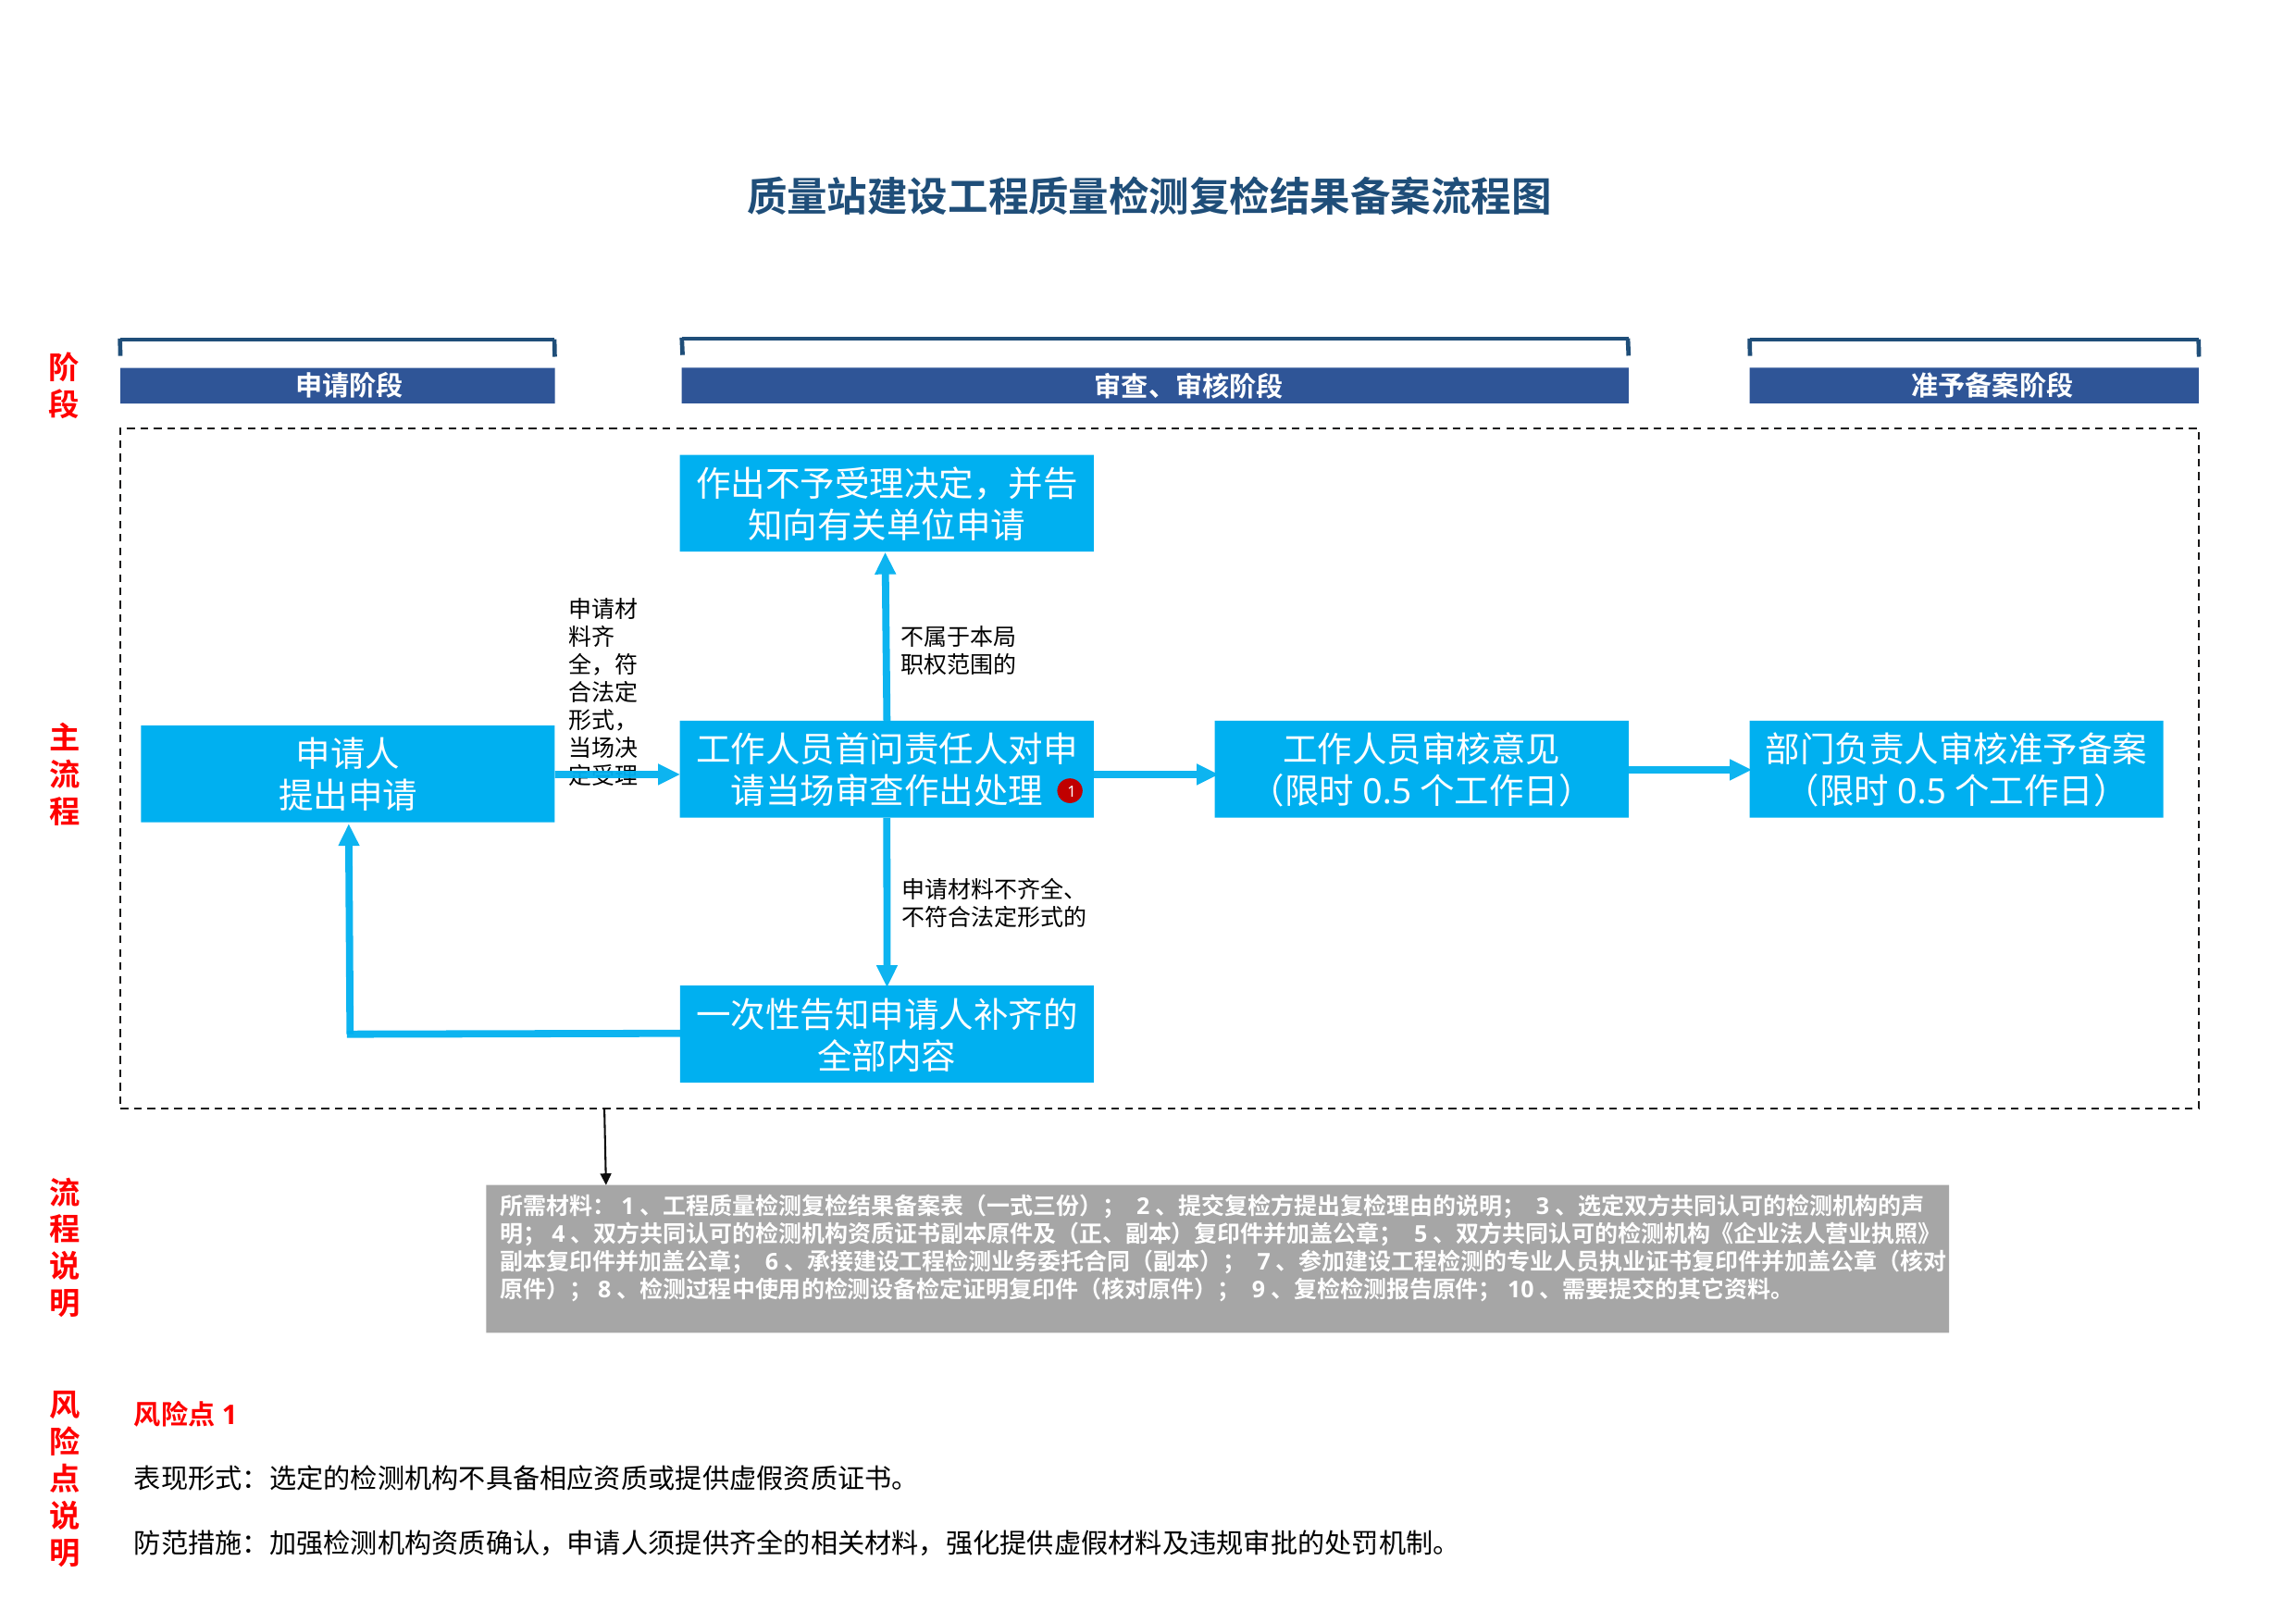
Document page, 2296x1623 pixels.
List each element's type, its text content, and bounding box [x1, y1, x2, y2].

text_box 风险点说明 [29, 1378, 101, 1578]
text_box [119, 427, 2200, 1109]
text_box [141, 454, 2164, 1084]
text_box [1749, 366, 1875, 404]
text_box 所需材料：1、工程质量检测复检结果备案表（一式三份）； 2、提交复检方提出复检理由的说明； 3、选定双方共同认可的检测机构的声明；4、双方共同认可的检测机构资质证书副本原件及（正、副本）复印件并加盖公章； 5、双方共同认可的检测机构《企业法人营业执照》副本复印件并加盖公章； 6、承接建设工程检测业务委托合同（副本）； 7、参加建设工程检测的专业人员执业证书复印件并加盖公章（核对原件）；8、检测过程中使用的检测设备检定证明复印件（核对原件）； 9、复检检测报告原件；10、需要提交的其它资料。 [486, 1184, 1966, 1310]
text_box [681, 366, 1072, 404]
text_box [681, 337, 1629, 356]
text_box 时限 [1965, 357, 2164, 377]
text_box [2110, 366, 2200, 404]
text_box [1057, 774, 1083, 808]
text_box [467, 366, 556, 404]
text_box 申请阶段 [231, 362, 467, 408]
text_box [1749, 338, 2200, 357]
text_box 准予备案阶段 [1875, 362, 2110, 409]
title 质量站建设工程质量检测复检结果备案流程图 [732, 153, 1645, 243]
text_box 风险点1 表现形式：选定的检测机构不具备相应资质或提供虚假资质证书。 防范措施：加强检测机构资质确认，申请人须提供齐全的相关材料，强化提供虚假材料及违规审批的处罚机制。 [120, 1390, 1980, 1567]
text_box 流程说明 [29, 1166, 101, 1328]
text_box [1307, 366, 1630, 404]
text_box 主 流程 [29, 711, 101, 836]
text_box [119, 338, 555, 357]
text_box 审查、审核阶段 [1072, 362, 1307, 409]
text_box [119, 366, 231, 404]
text_box 阶段 [29, 341, 101, 429]
text_box [485, 1184, 1950, 1333]
